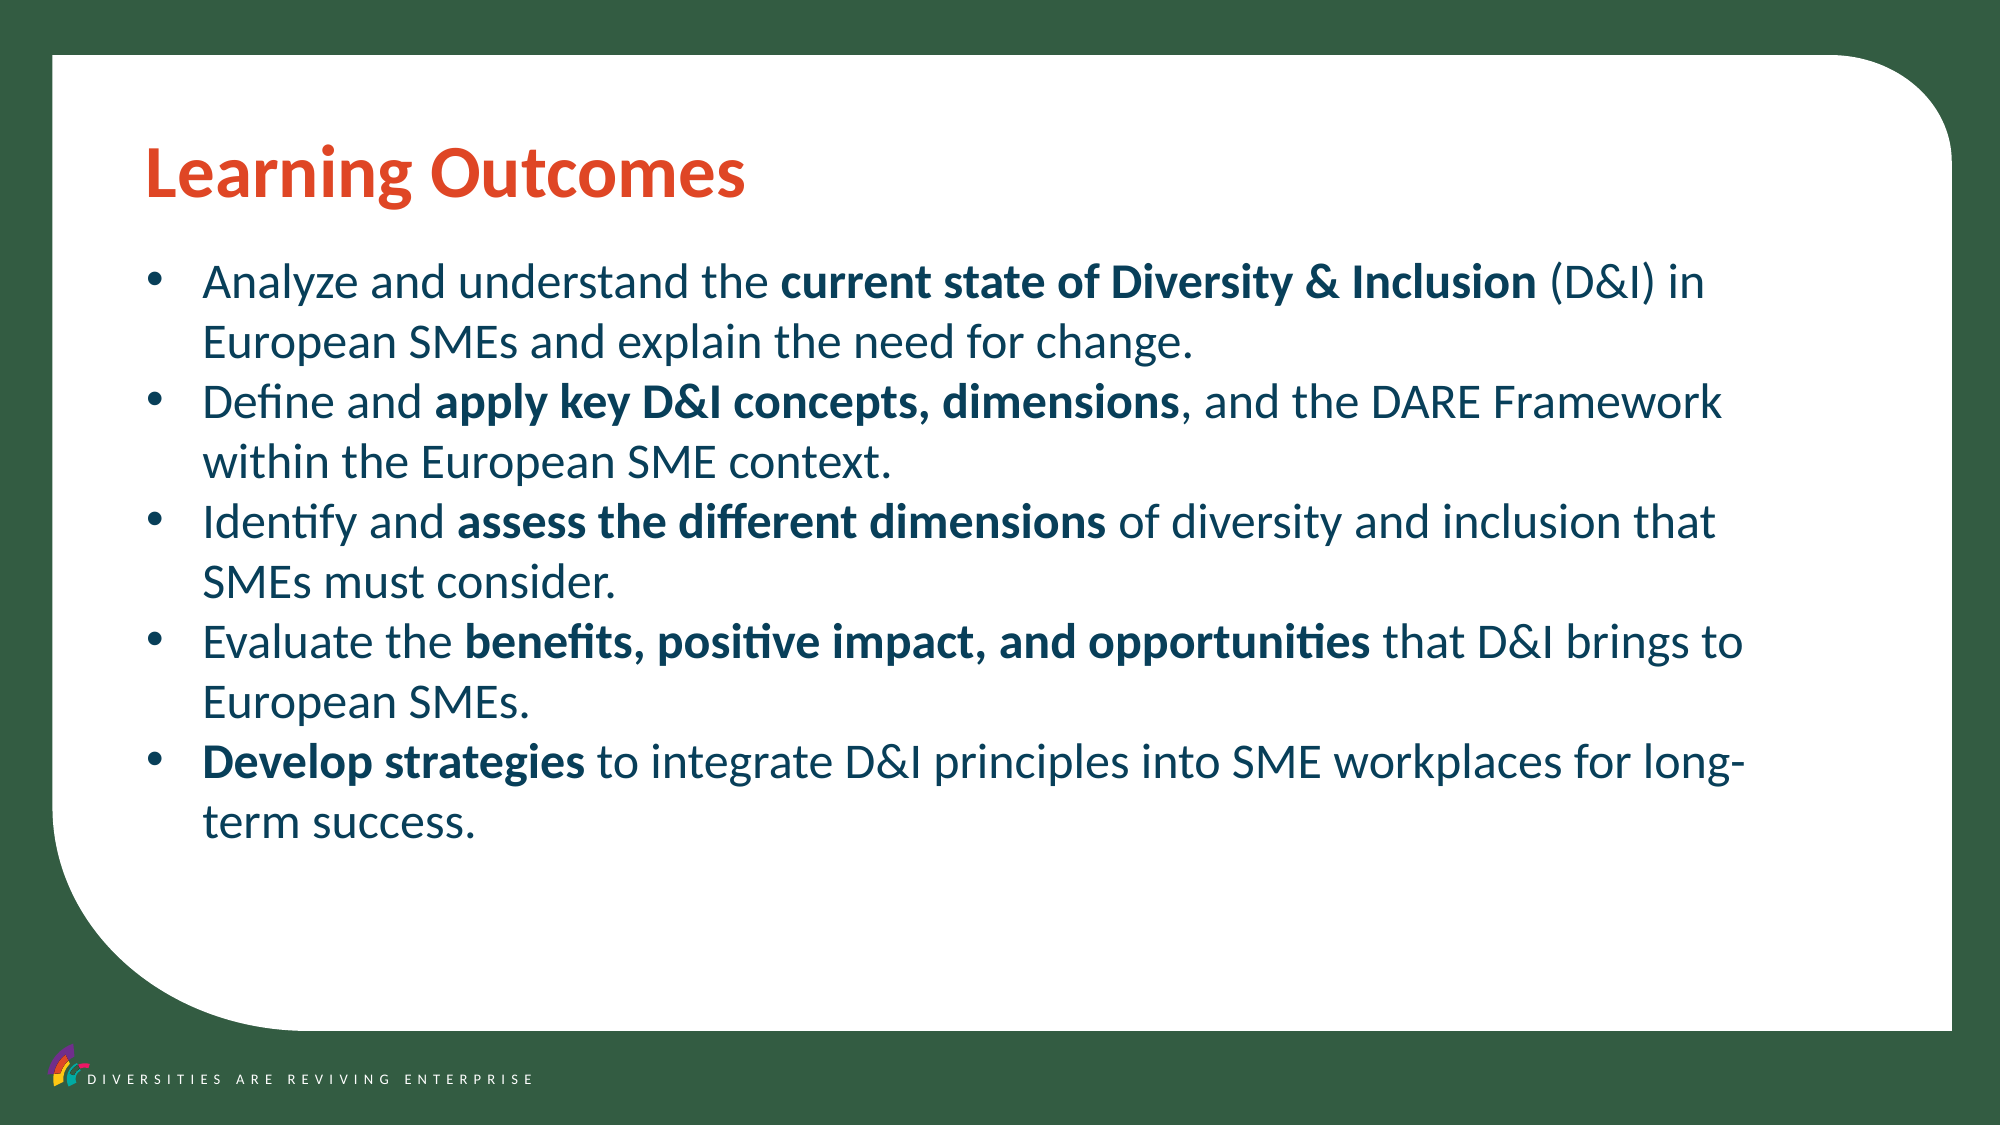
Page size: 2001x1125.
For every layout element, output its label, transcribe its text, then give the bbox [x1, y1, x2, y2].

list Analyze and understand the current state of Diversity & Inclusion (D&I) in European SMEs and explain the need for change. Define and apply key D&I concepts, dimensions, and the DARE Framework within the European SME context. Identify and assess the different dimensions of diversity and inclusion that SMEs must consider. Evaluate the benefits, positive impact, and opportunities that D&I brings to European SMEs. Develop strategies to integrate D&I principles into SME workplaces for long-term success. [130, 221, 1768, 875]
list Learning Outcomes [130, 124, 1869, 257]
